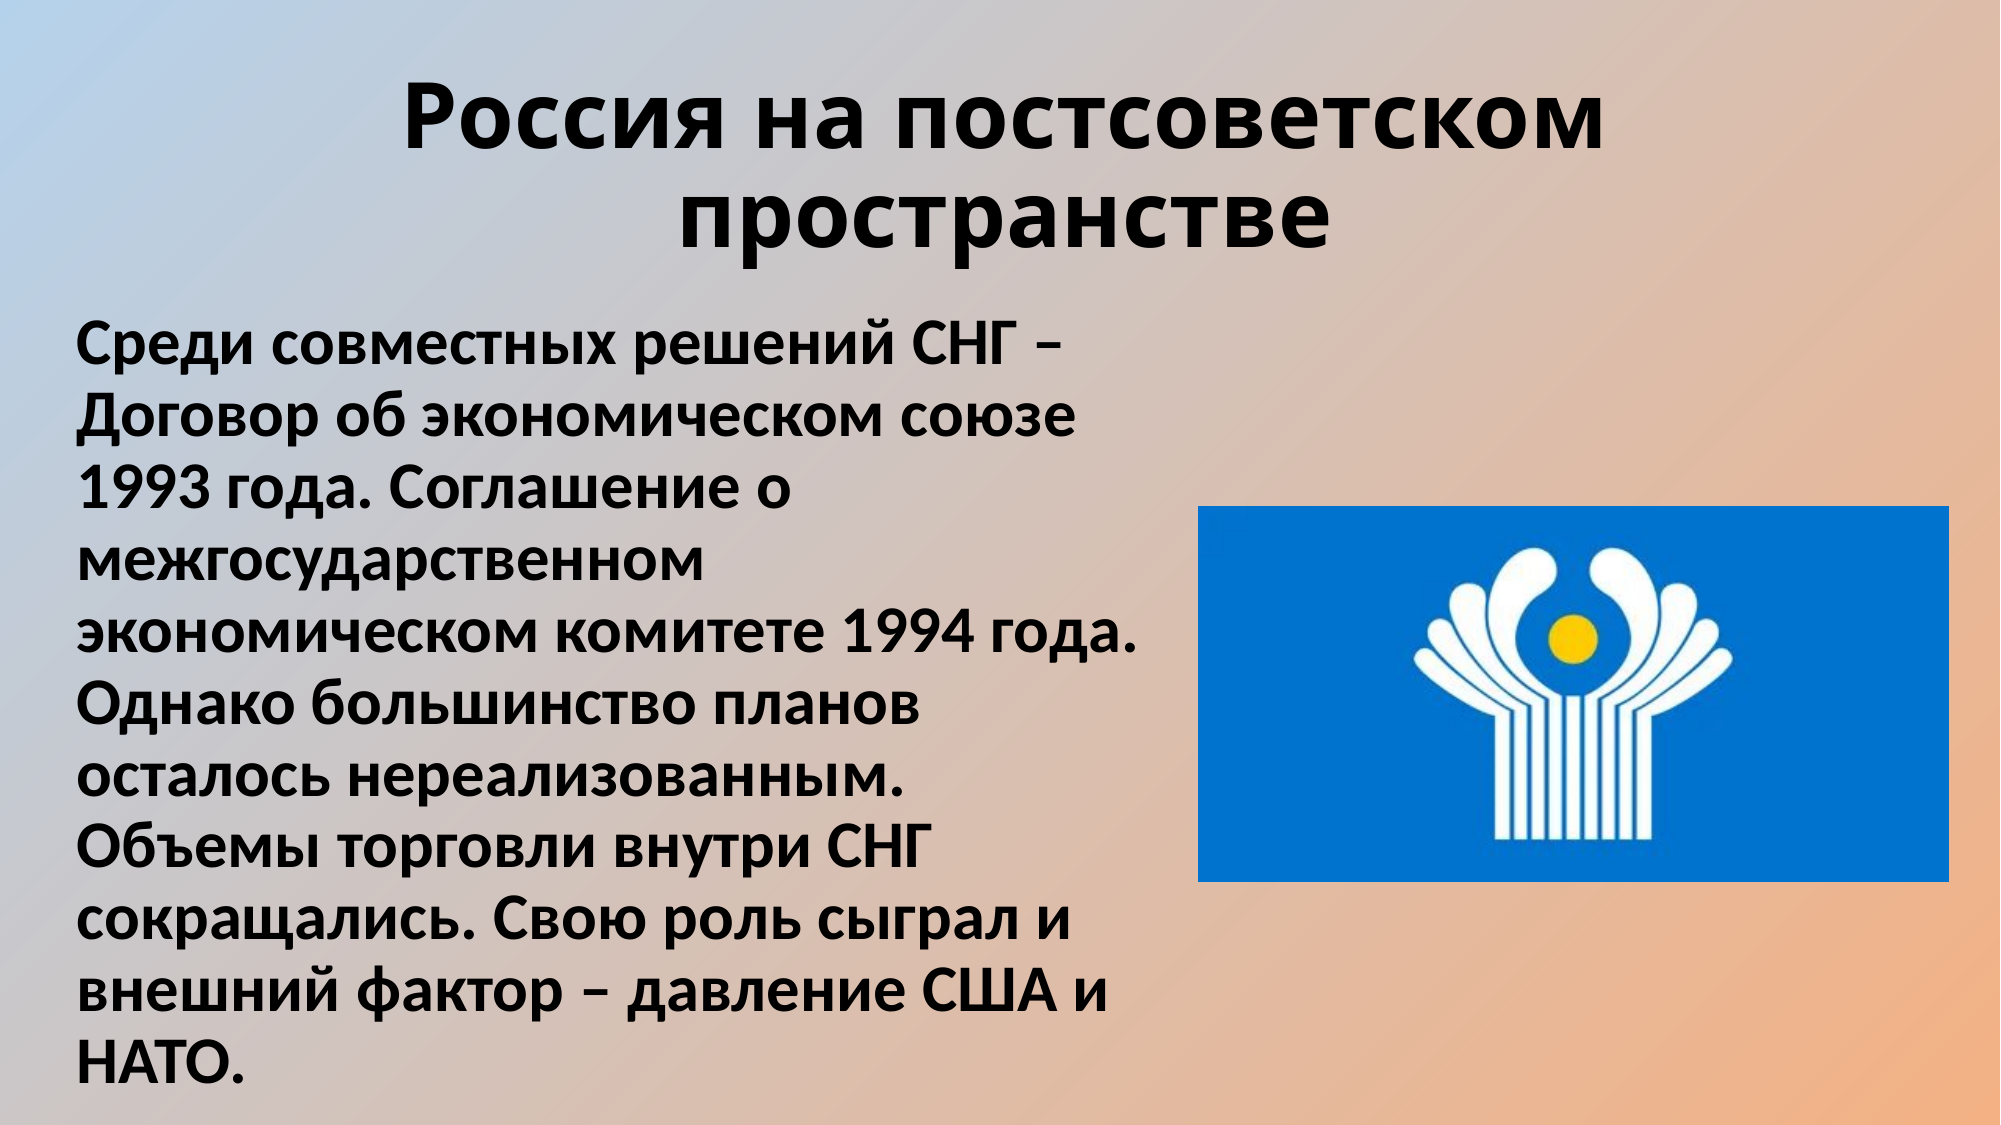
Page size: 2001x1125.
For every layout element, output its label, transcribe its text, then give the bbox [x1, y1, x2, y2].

title Россия на постсоветском пространстве [61, 59, 1949, 278]
picture [1198, 506, 1949, 882]
list Среди совместных решений СНГ – Договор об экономическом союзе 1993 года. Соглашение о межгосударственном экономическом комитете 1994 года. Однако большинство планов осталось нереализованным. Объемы торговли внутри СНГ сокращались. Свою роль сыграл и внешний фактор – давление США и НАТО. [61, 299, 1161, 1088]
